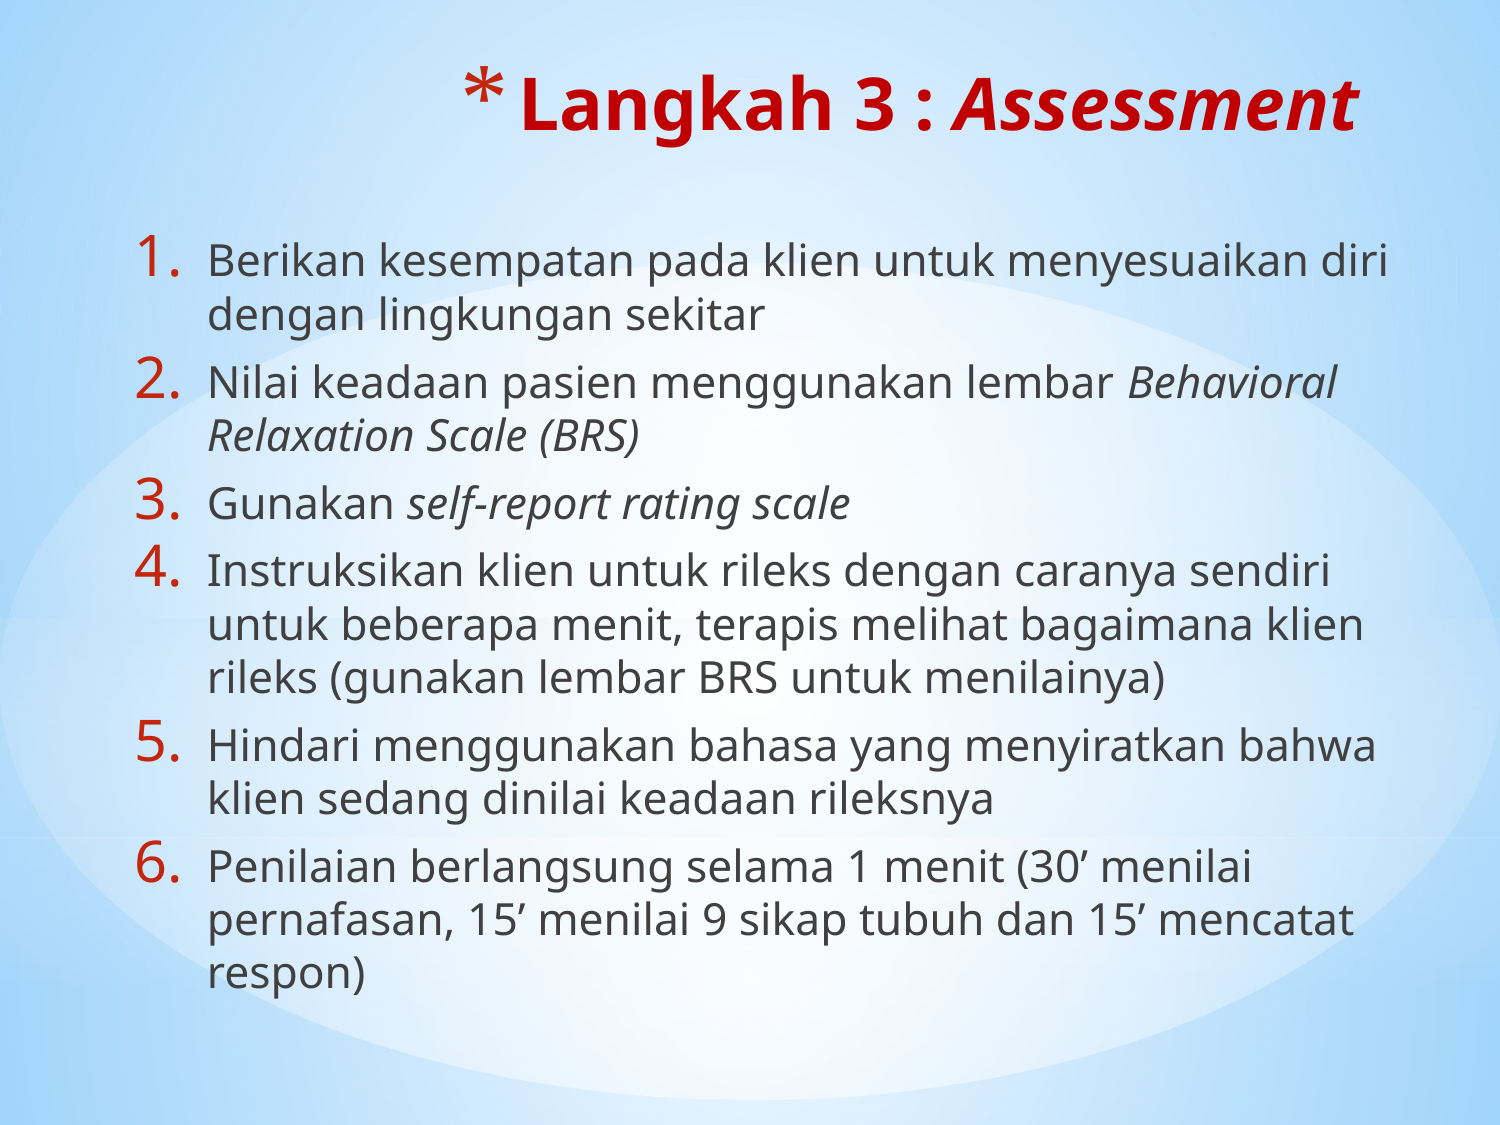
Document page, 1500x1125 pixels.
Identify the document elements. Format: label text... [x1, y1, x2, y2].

list Berikan kesempatan pada klien untuk menyesuaikan diri dengan lingkungan sekitar Nilai keadaan pasien menggunakan lembar Behavioral Relaxation Scale (BRS) Gunakan self-report rating scale Instruksikan klien untuk rileks dengan caranya sendiri untuk beberapa menit, terapis melihat bagaimana klien rileks (gunakan lembar BRS untuk menilainya) Hindari menggunakan bahasa yang menyiratkan bahwa klien sedang dinilai keadaan rileksnya Penilaian berlangsung selama 1 menit (30’ menilai pernafasan, 15’ menilai 9 sikap tubuh dan 15’ mencatat respon) [112, 224, 1425, 1013]
title Langkah 3 : Assessment [112, 50, 1375, 213]
